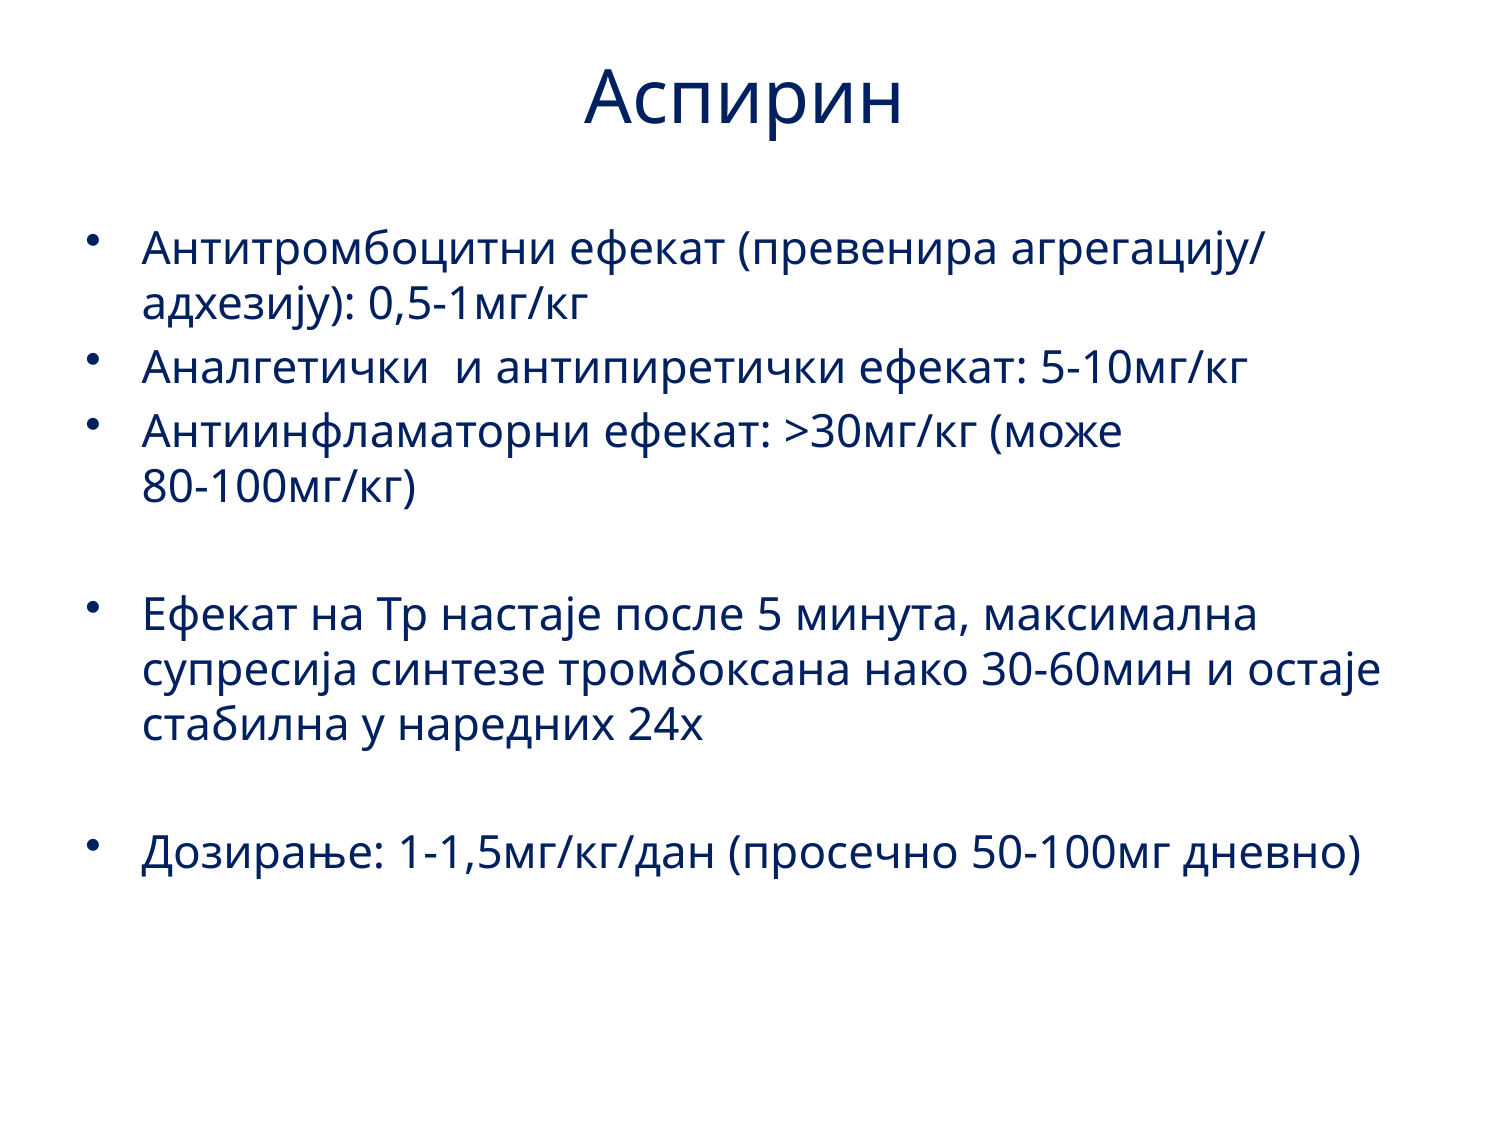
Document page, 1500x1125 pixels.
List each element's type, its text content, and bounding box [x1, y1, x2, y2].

title Аспирин [70, 0, 1421, 188]
list Антитромбоцитни ефекат (превенира агрегацију/ адхезију): 0,5-1мг/кг Аналгетички и антипиретички ефекат: 5-10мг/кг Антиинфламаторни ефекат: >30мг/кг (може 80-100мг/кг) Ефекат на Тр настаје после 5 минута, максимална супресија синтезе тромбоксана нако 30-60мин и остаје стабилна у наредних 24х Дозирање: 1-1,5мг/кг/дан (просечно 50-100мг дневно) [70, 210, 1421, 954]
